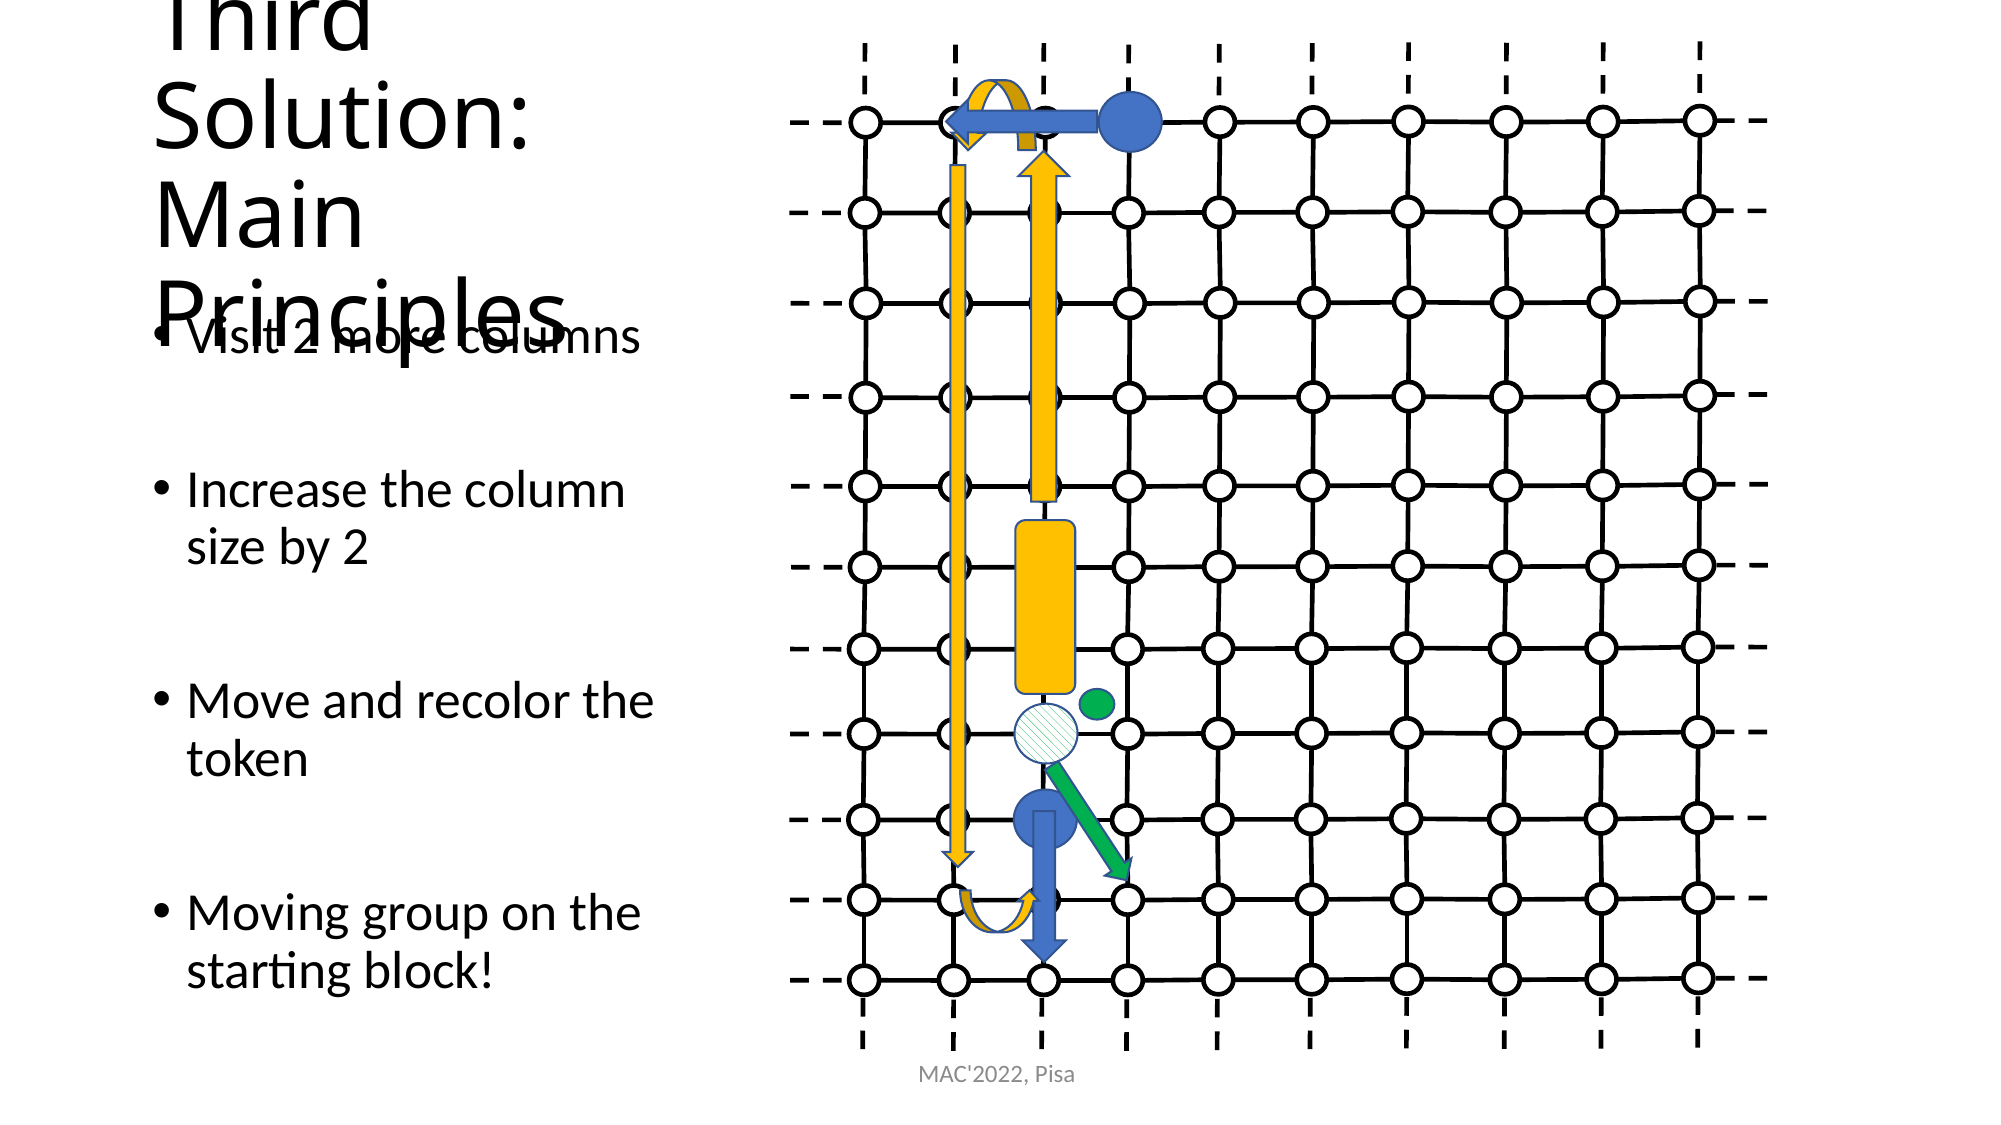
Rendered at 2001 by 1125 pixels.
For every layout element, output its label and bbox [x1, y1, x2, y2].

text_box [789, 41, 1777, 1065]
footer [662, 1042, 1338, 1103]
list [137, 216, 730, 1014]
title [137, 59, 783, 278]
